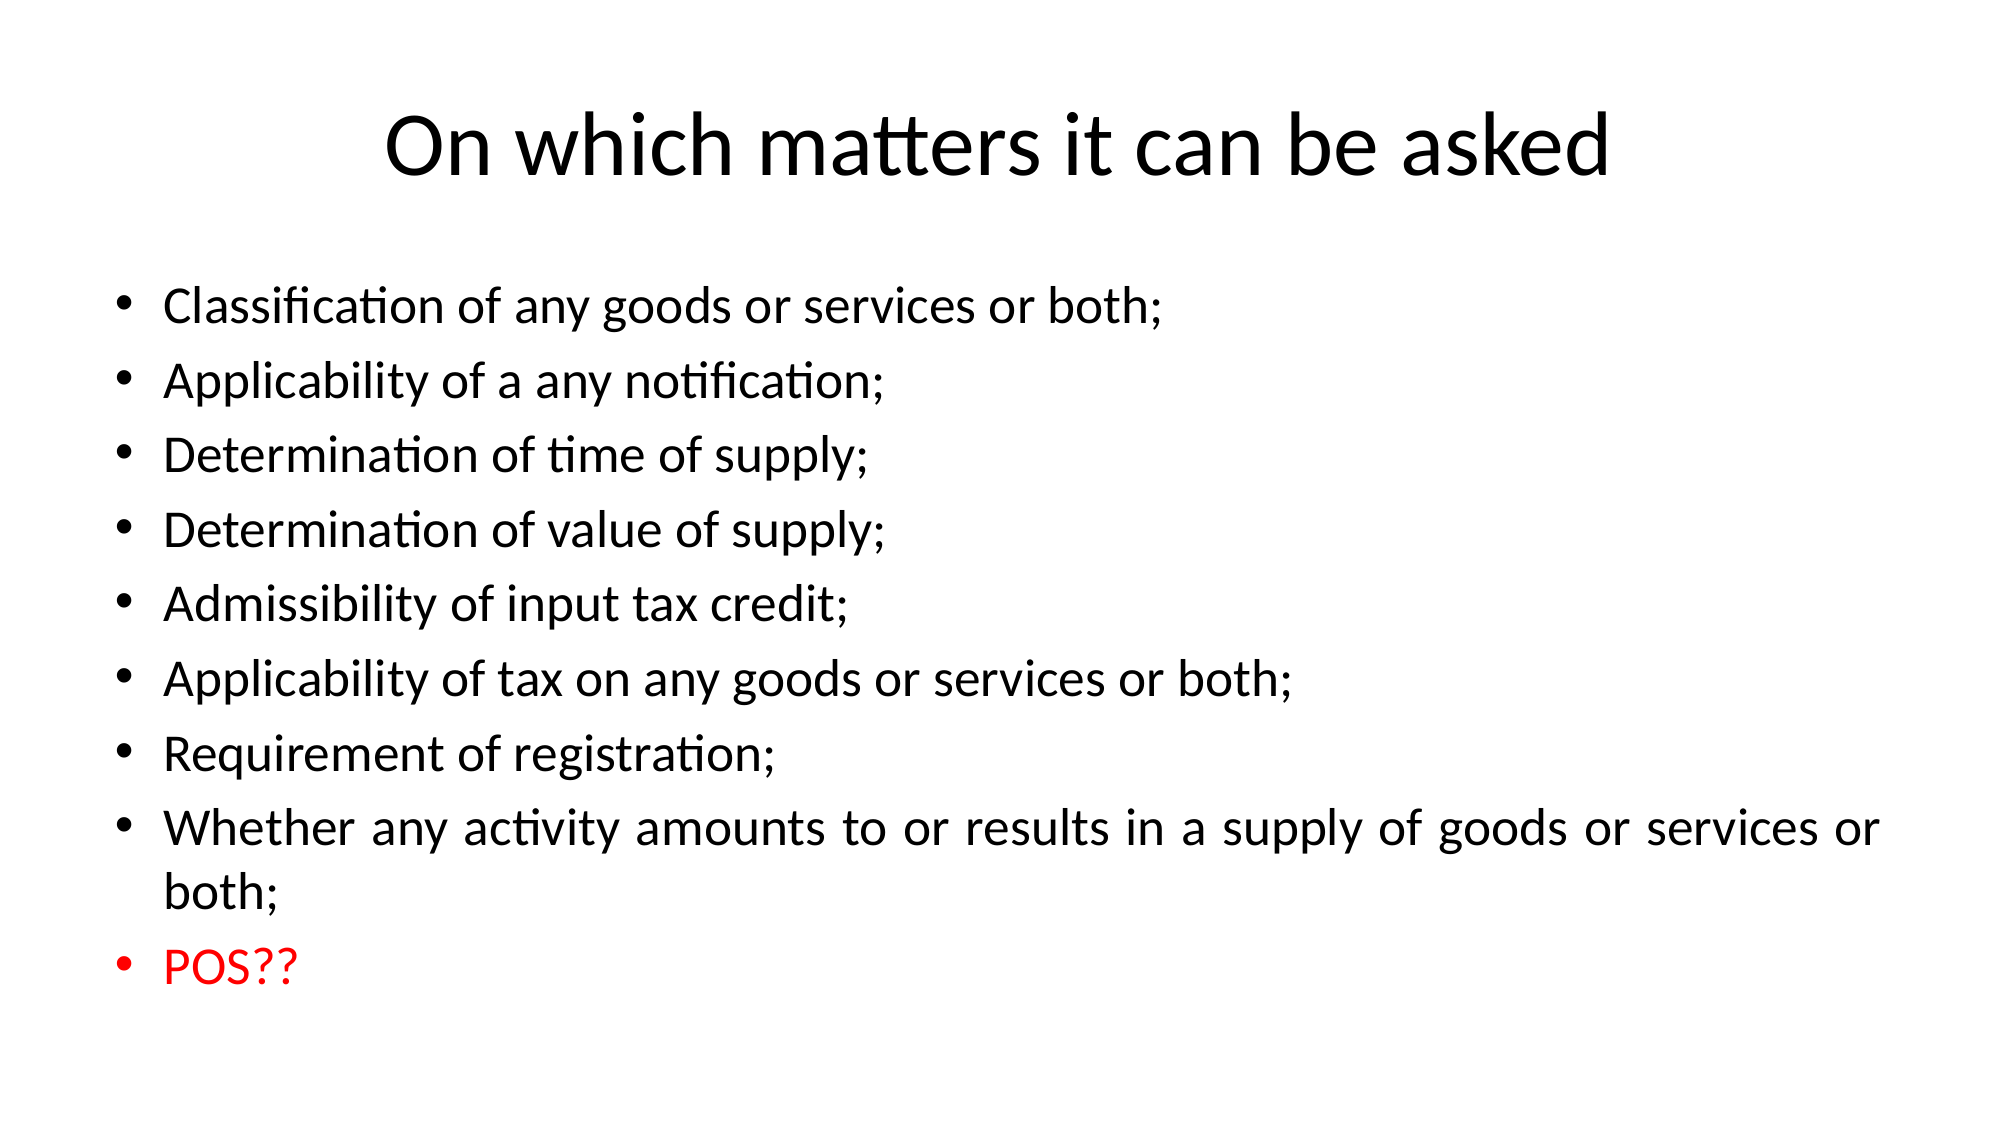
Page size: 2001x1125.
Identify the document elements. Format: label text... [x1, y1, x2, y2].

list Classification of any goods or services or both; Applicability of a any notification; Determination of time of supply; Determination of value of supply; Admissibility of input tax credit; Applicability of tax on any goods or services or both; Requirement of registration; Whether any activity amounts to or results in a supply of goods or services or both; POS?? [99, 262, 1900, 1005]
title On which matters it can be asked [99, 45, 1900, 233]
